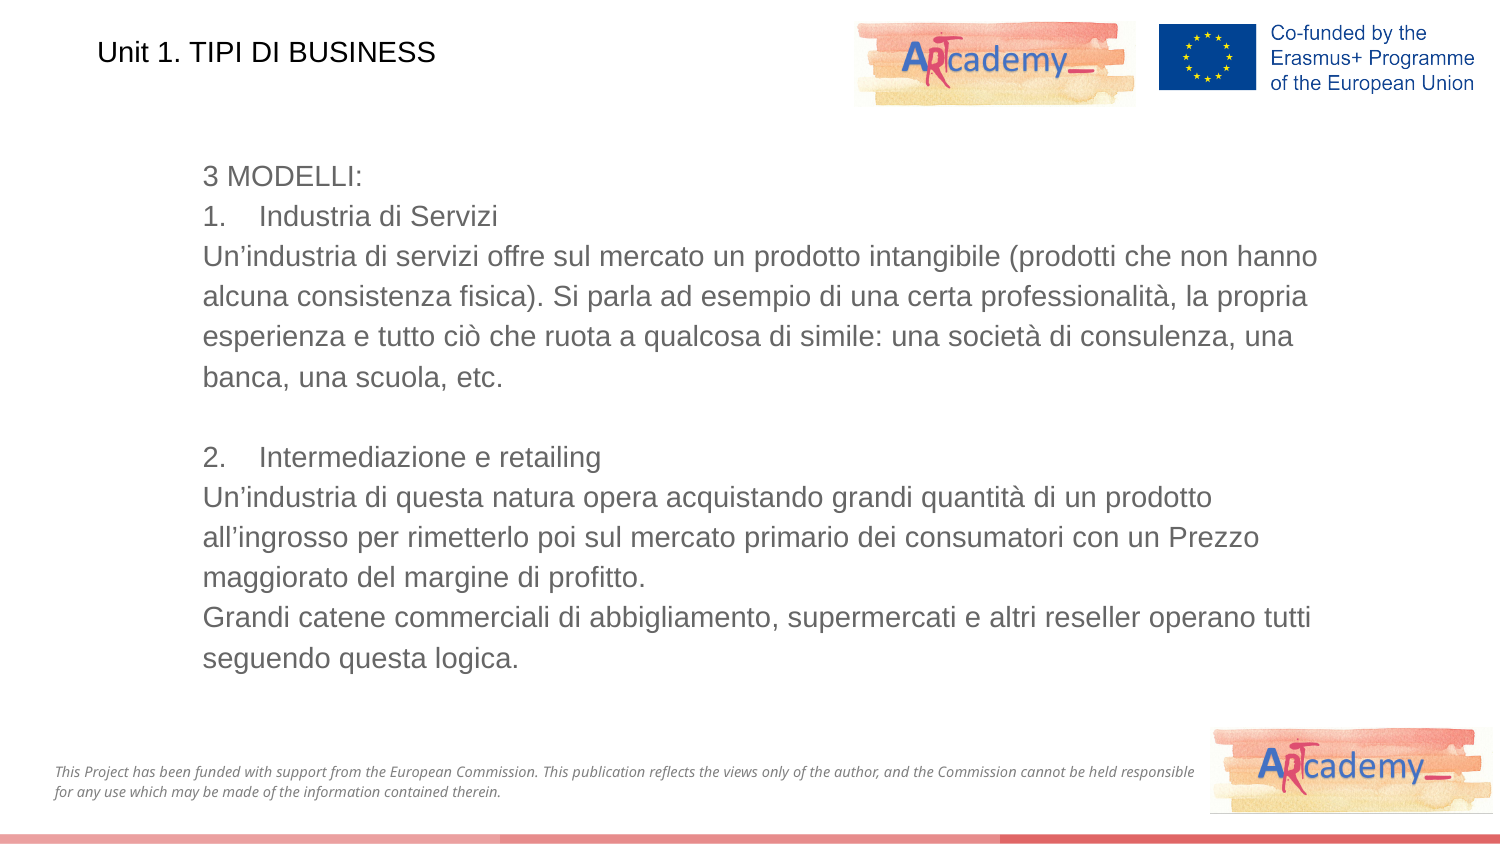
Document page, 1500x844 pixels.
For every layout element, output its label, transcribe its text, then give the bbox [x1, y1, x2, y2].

picture [1158, 24, 1474, 94]
text_box Unit 1. TIPI DI BUSINESS [82, 26, 767, 76]
picture [854, 2, 1137, 138]
list 3 MODELLI: Industria di Servizi Un’industria di servizi offre sul mercato un prodotto intangibile (prodotti che non hanno alcuna consistenza fisica). Si parla ad esempio di una certa professionalità, la propria esperienza e tutto ciò che ruota a qualcosa di simile: una società di consulenza, una banca, una scuola, etc. Intermediazione e retailing Un’industria di questa natura opera acquistando grandi quantità di un prodotto all’ingrosso per rimetterlo poi sul mercato primario dei consumatori con un Prezzo maggiorato del margine di profitto. Grandi catene commerciali di abbigliamento, supermercati e altri reseller operano tutti seguendo questa logica. [164, 136, 1352, 706]
picture [1210, 709, 1493, 844]
text_box This Project has been funded with support from the European Commission. This publication reflects the views only of the author, and the Commission cannot be held responsible for any use which may be made of the information contained therein. [39, 754, 1205, 799]
